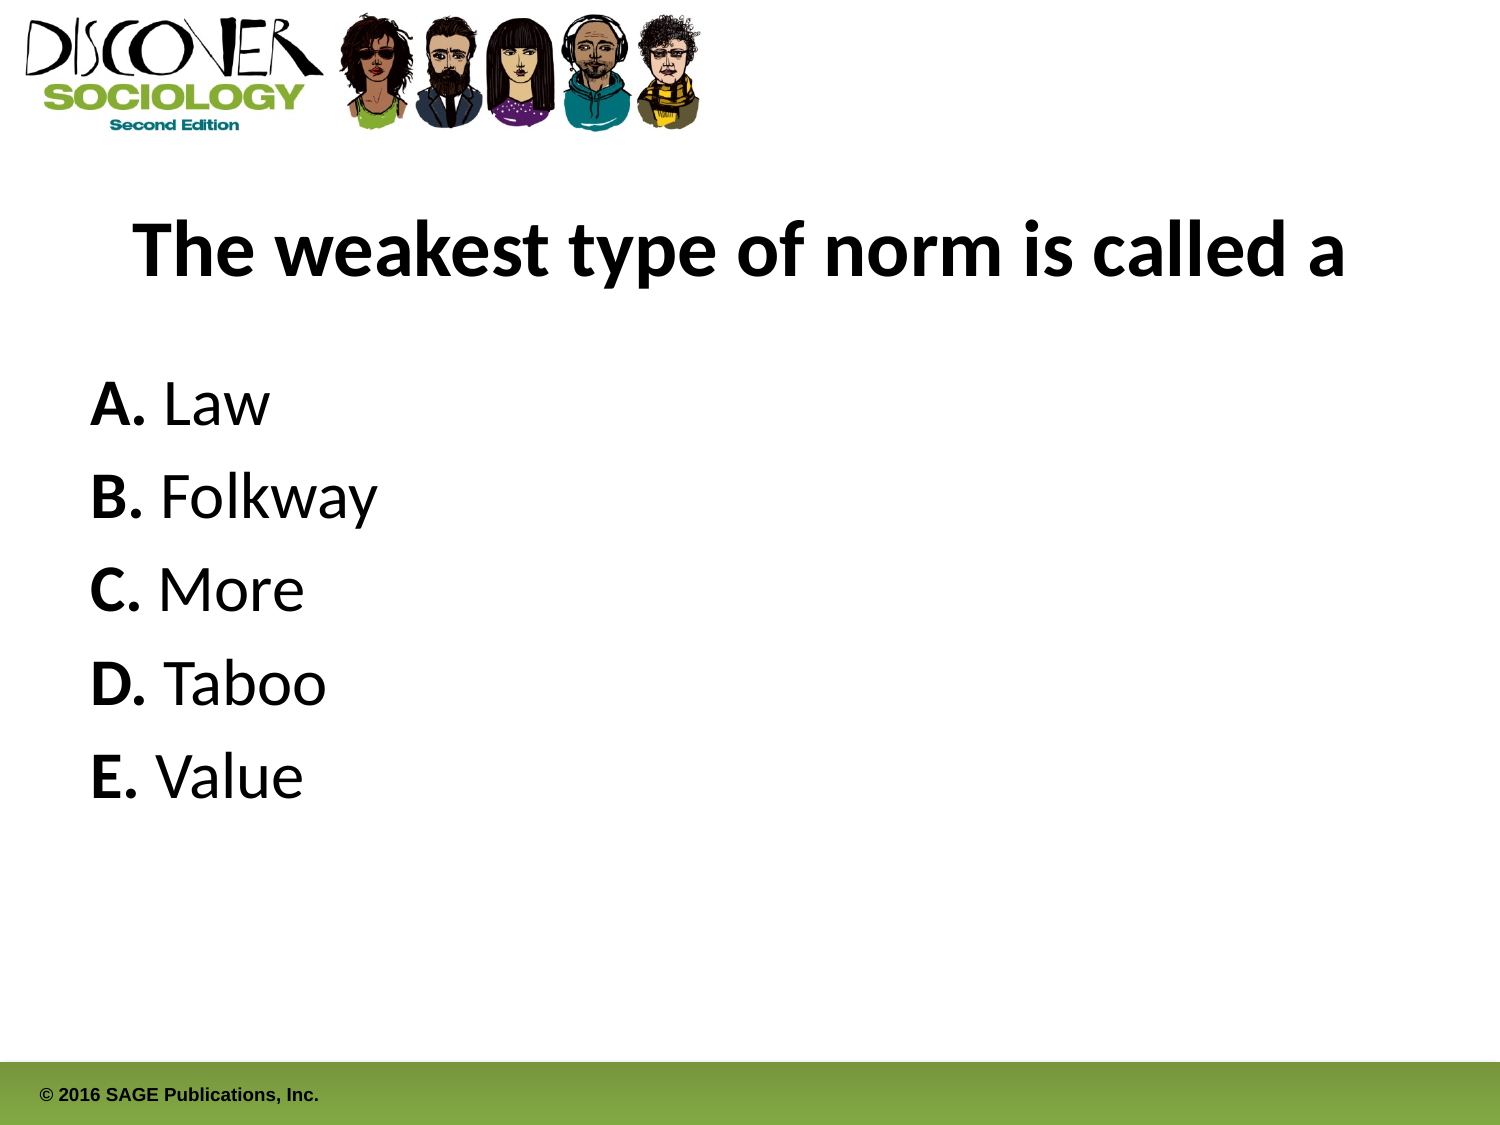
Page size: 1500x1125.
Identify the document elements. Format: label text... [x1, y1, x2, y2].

list A. Law B. Folkway C. More D. Taboo E. Value [75, 350, 1425, 1094]
picture [0, 0, 1500, 1062]
title The weakest type of norm is called a [75, 149, 1425, 338]
